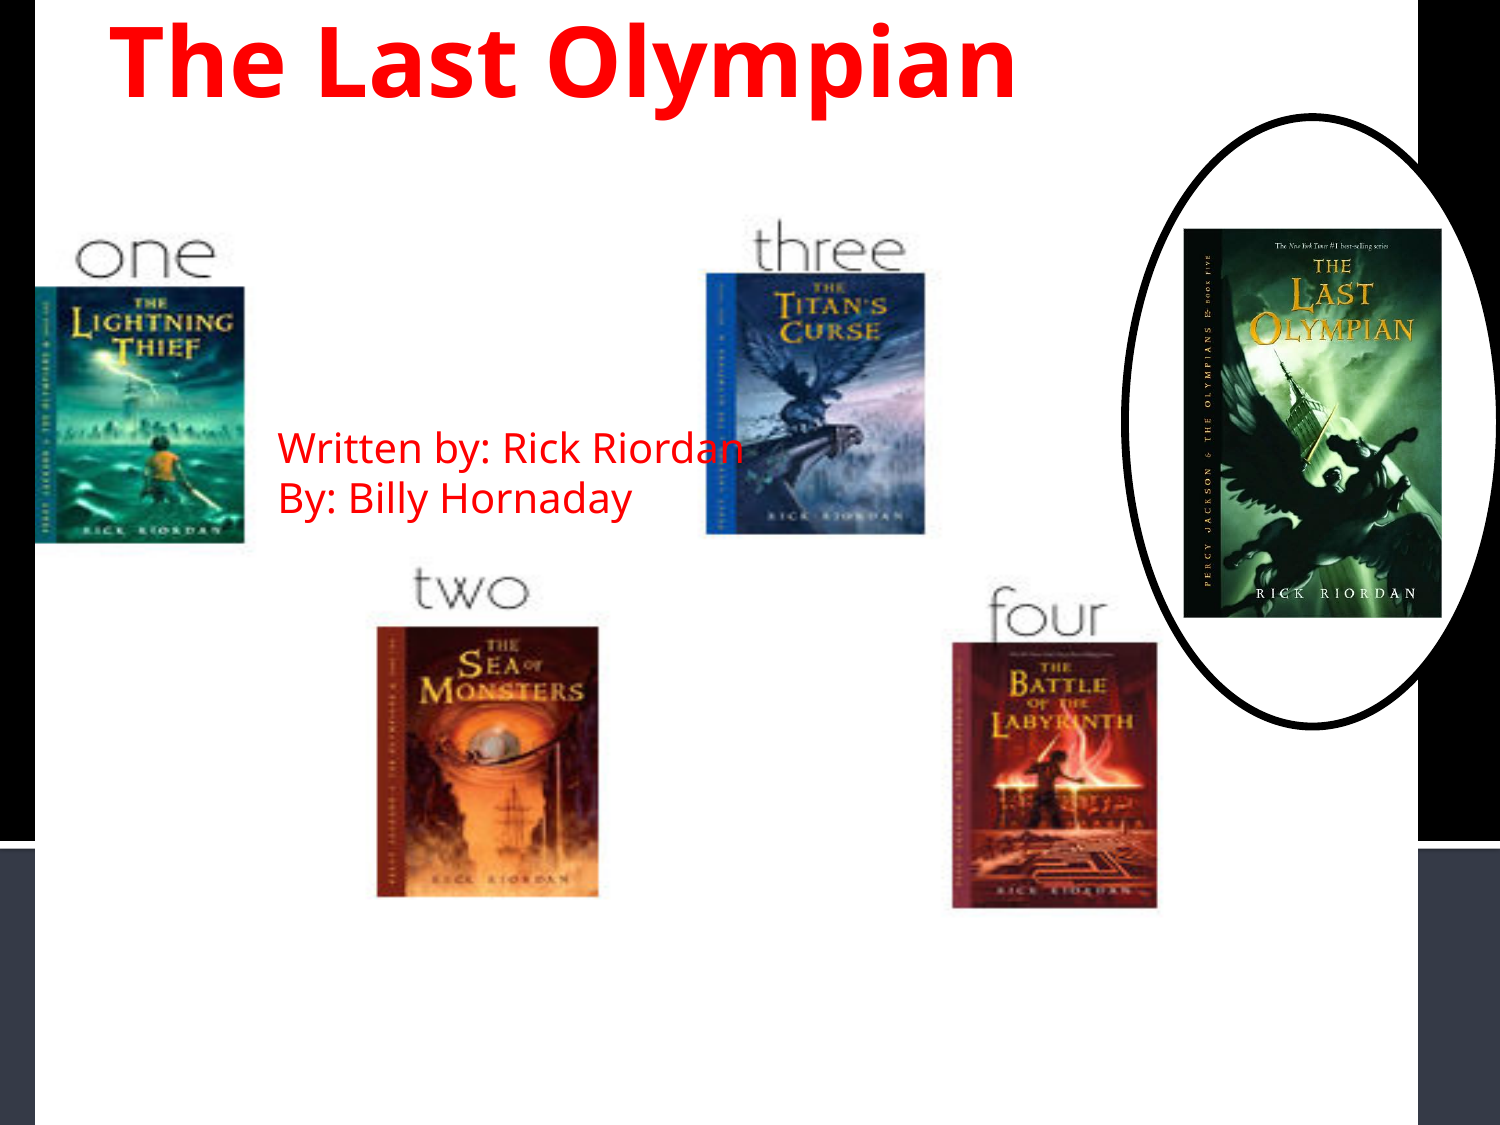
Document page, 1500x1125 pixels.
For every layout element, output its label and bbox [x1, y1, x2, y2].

text_box [1421, 167, 1500, 677]
picture [35, 0, 1442, 1125]
